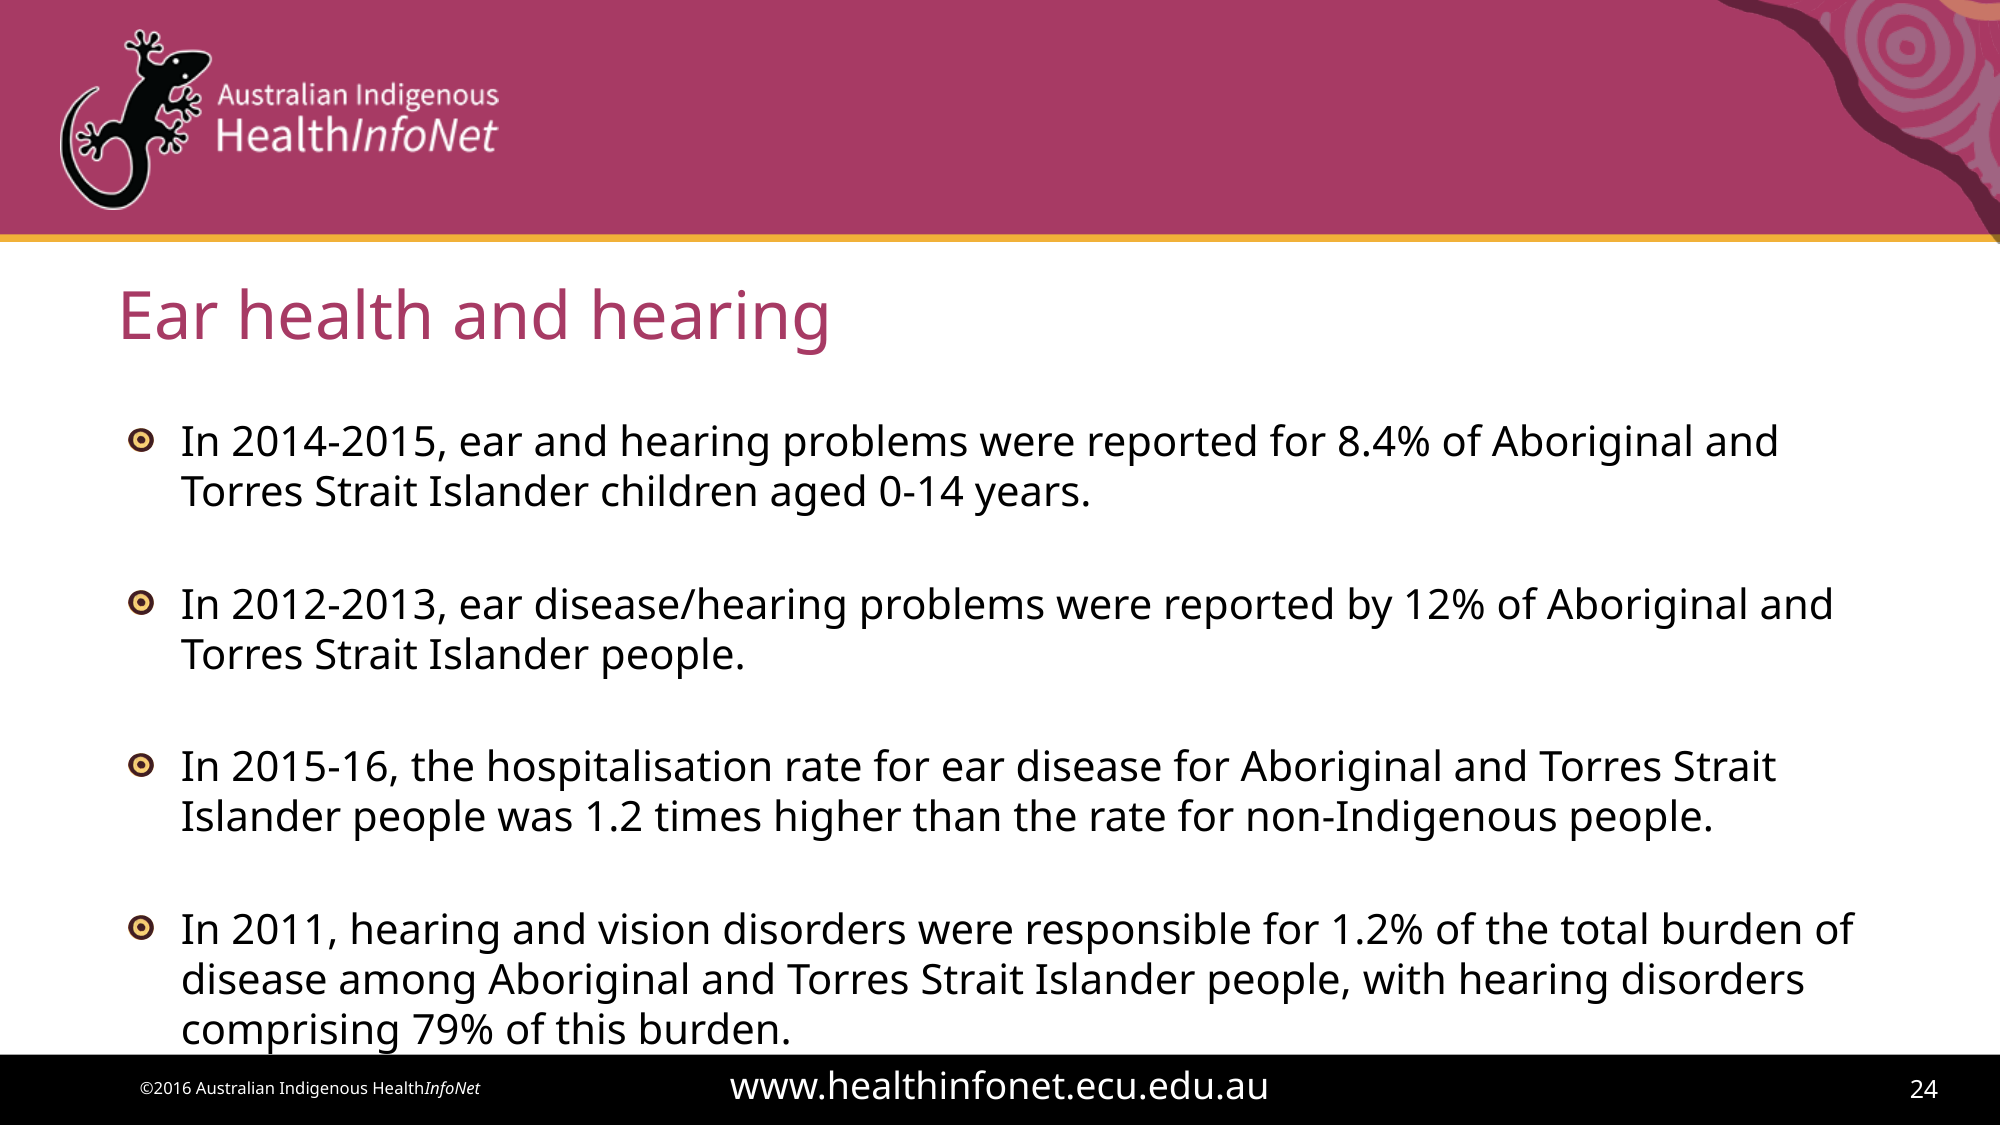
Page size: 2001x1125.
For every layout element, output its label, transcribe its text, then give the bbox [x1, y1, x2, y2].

picture [128, 428, 154, 452]
picture [128, 915, 154, 940]
picture [1673, 0, 2000, 279]
picture [128, 590, 154, 615]
title Ear health and hearing [102, 249, 1900, 375]
picture [128, 753, 154, 777]
list In 2014-2015, ear and hearing problems were reported for 8.4% of Aboriginal and Torres Strait Islander children aged 0-14 years. In 2012-2013, ear disease/hearing problems were reported by 12% of Aboriginal and Torres Strait Islander people. In 2015-16, the hospitalisation rate for ear disease for Aboriginal and Torres Strait Islander people was 1.2 times higher than the rate for non-Indigenous people. In 2011, hearing and vision disorders were responsible for 1.2% of the total burden of disease among Aboriginal and Torres Strait Islander people, with hearing disorders comprising 79% of this burden. [99, 399, 1901, 1051]
picture [60, 29, 499, 210]
